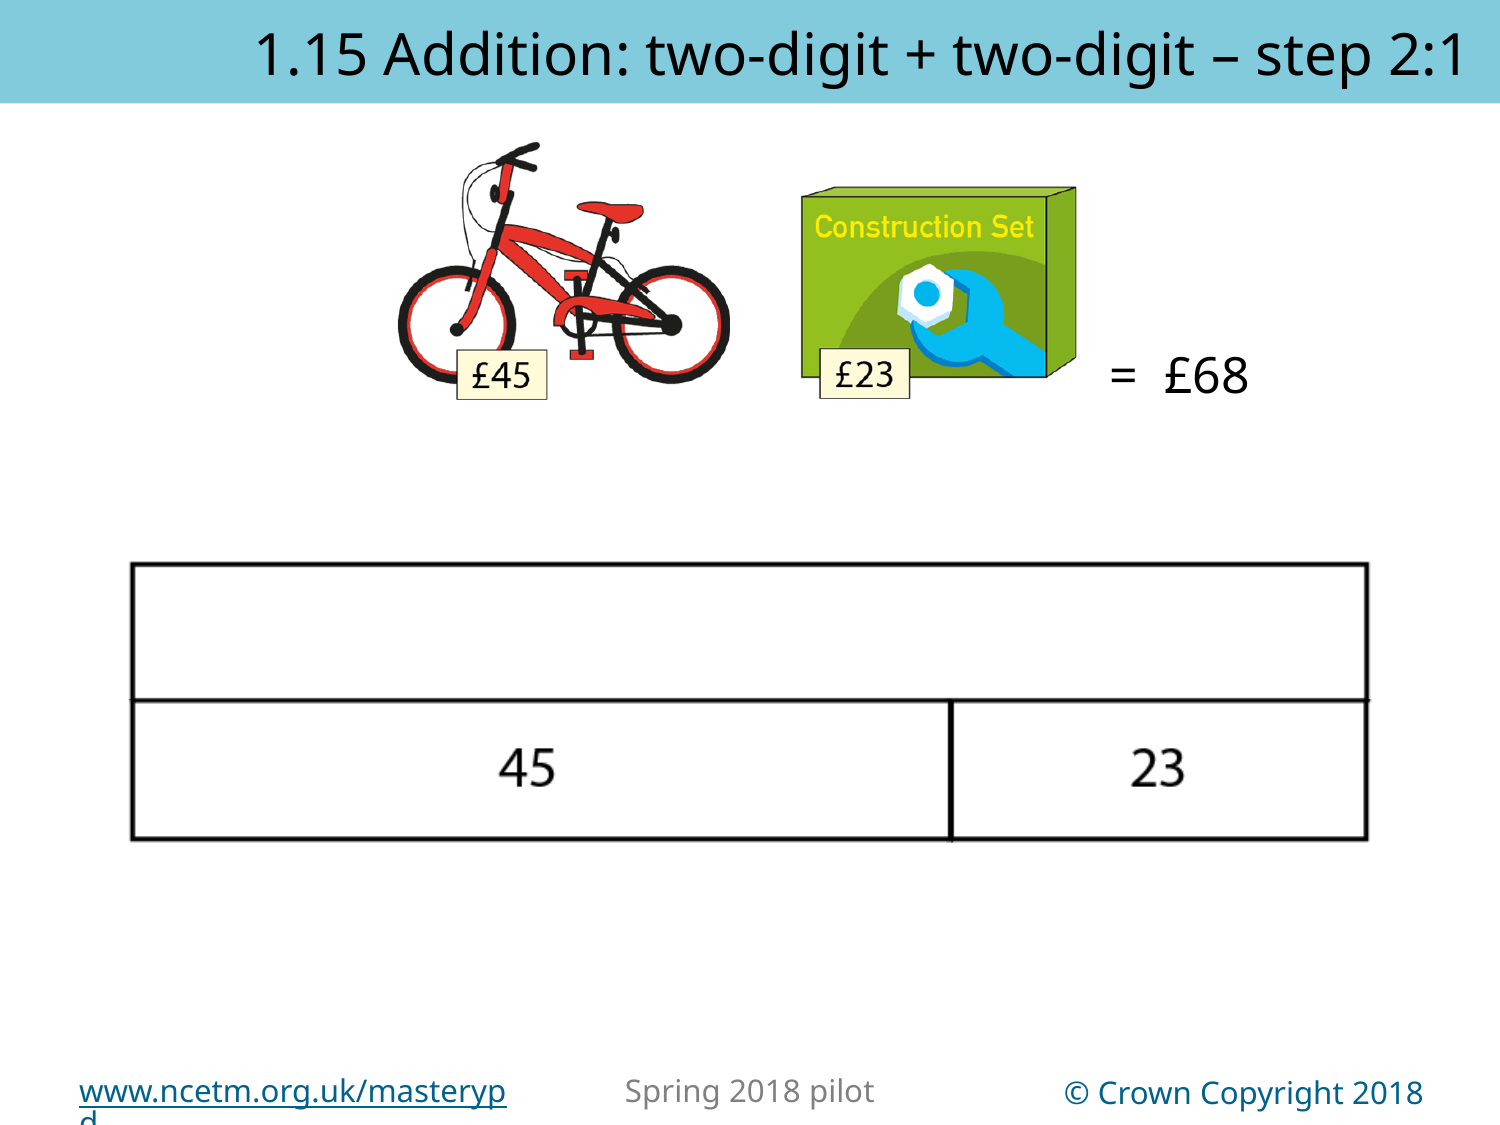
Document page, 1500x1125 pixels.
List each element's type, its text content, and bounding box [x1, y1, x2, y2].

list 1.15 Addition: two-digit + two-digit – step 2:1 [0, 0, 1500, 104]
text_box = £68 [1094, 336, 1341, 411]
picture [786, 131, 1090, 399]
picture [96, 561, 1379, 851]
picture [390, 132, 735, 401]
